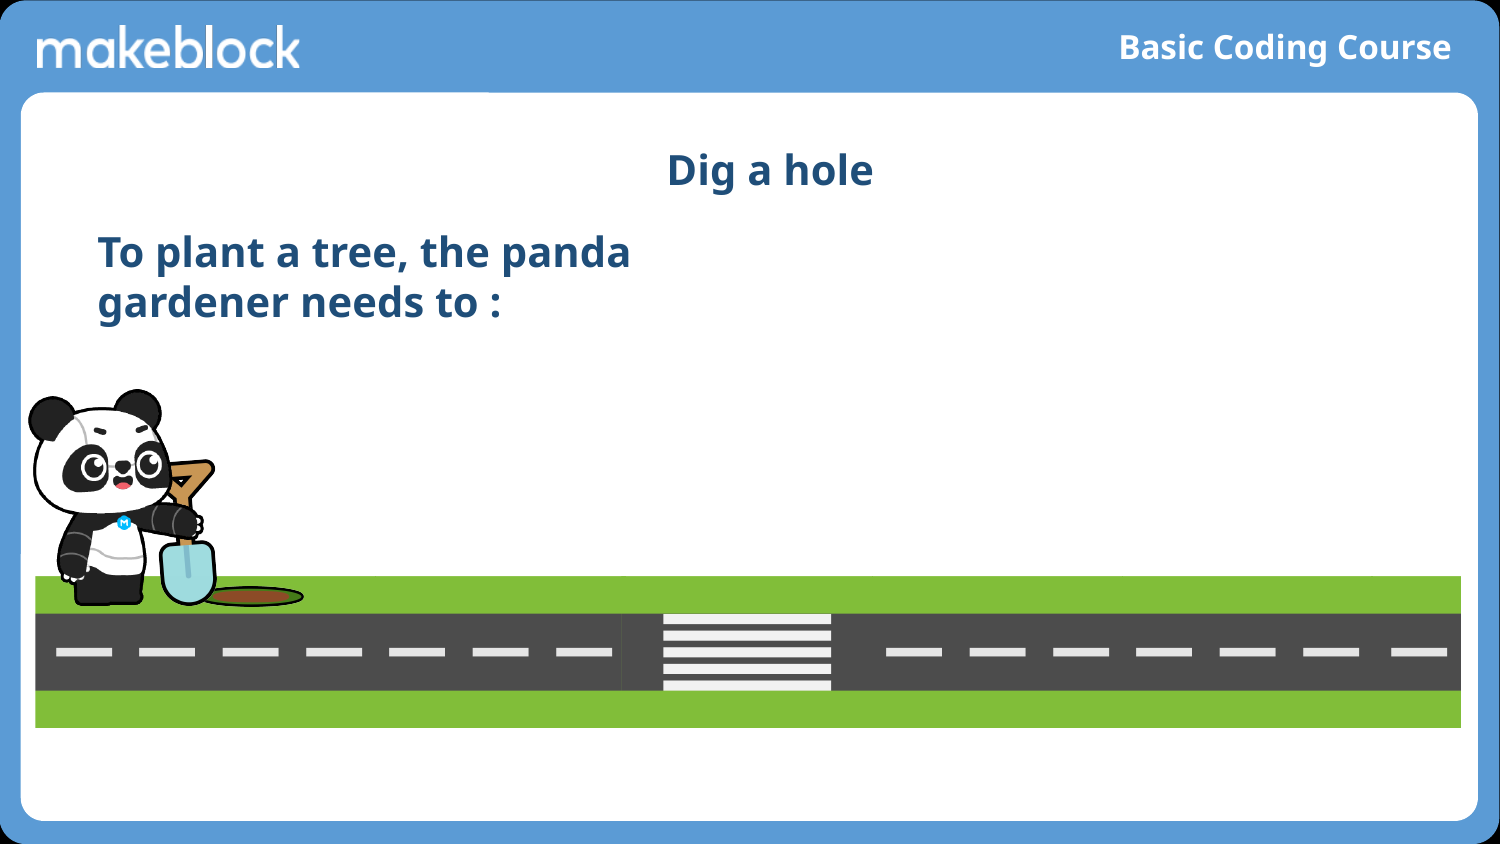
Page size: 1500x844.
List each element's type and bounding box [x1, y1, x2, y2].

text_box [0, 0, 1500, 844]
text_box [28, 389, 217, 606]
text_box [35, 576, 1461, 728]
picture [198, 586, 304, 607]
